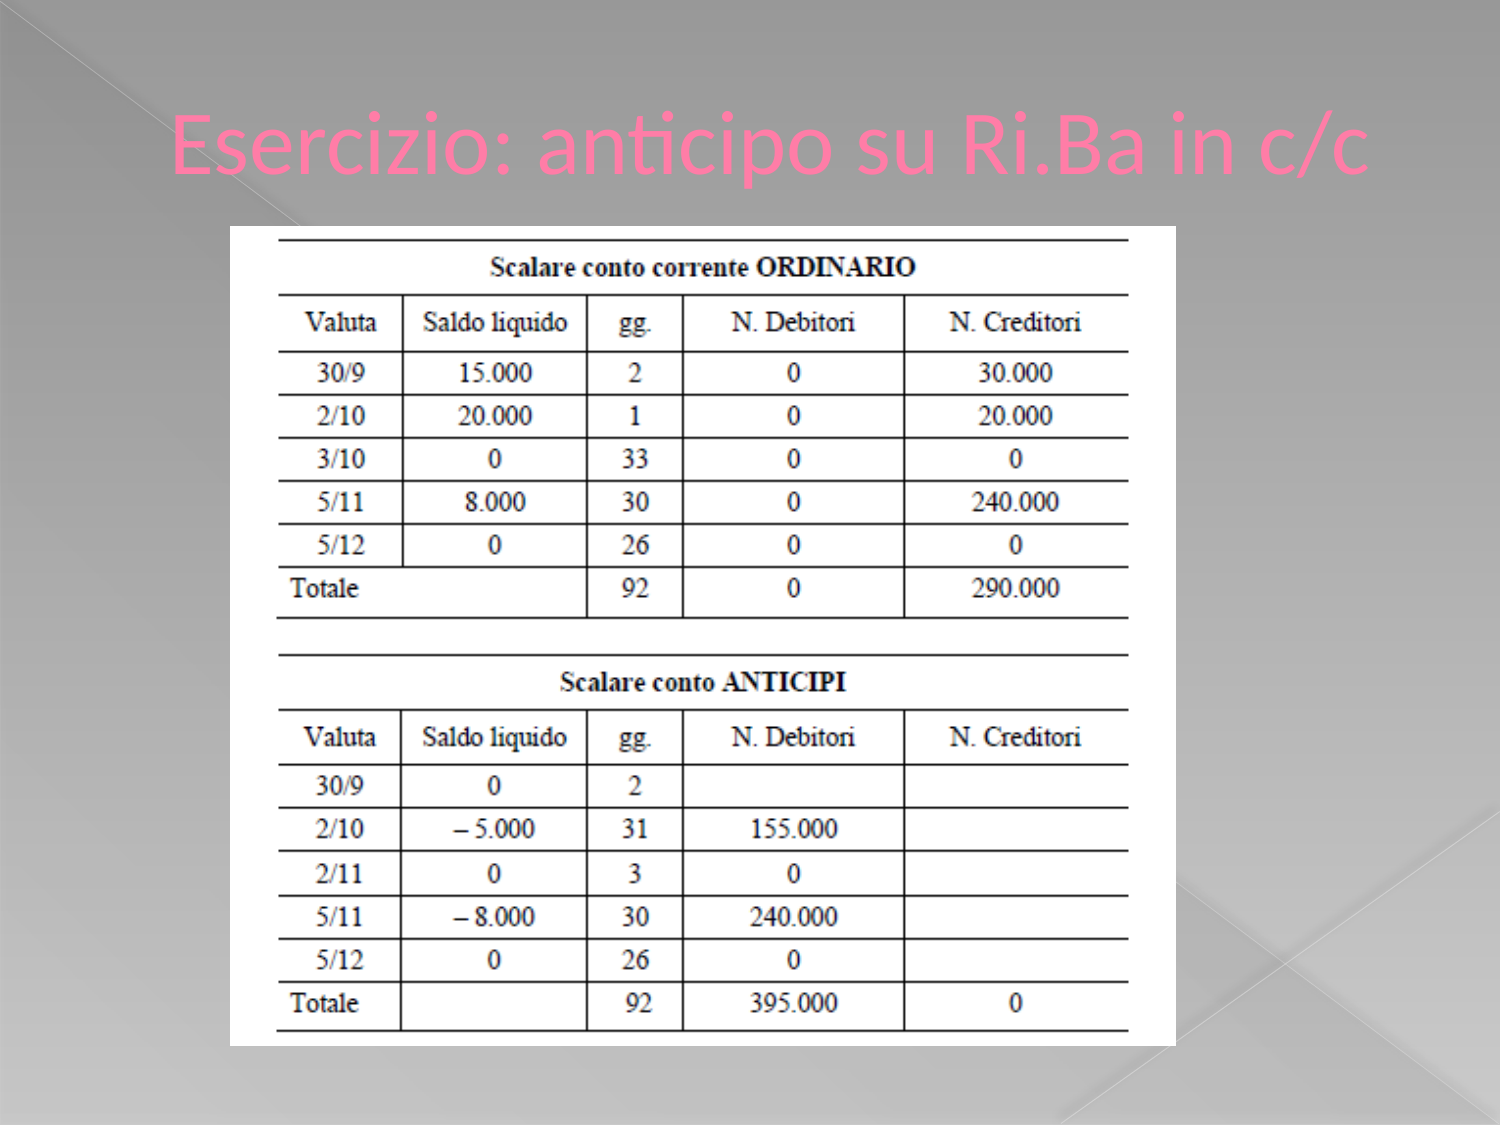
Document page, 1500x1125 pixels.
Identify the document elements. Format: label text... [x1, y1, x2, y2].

picture [229, 226, 1176, 1047]
title Esercizio: anticipo su Ri.Ba in c/c [75, 43, 1425, 232]
